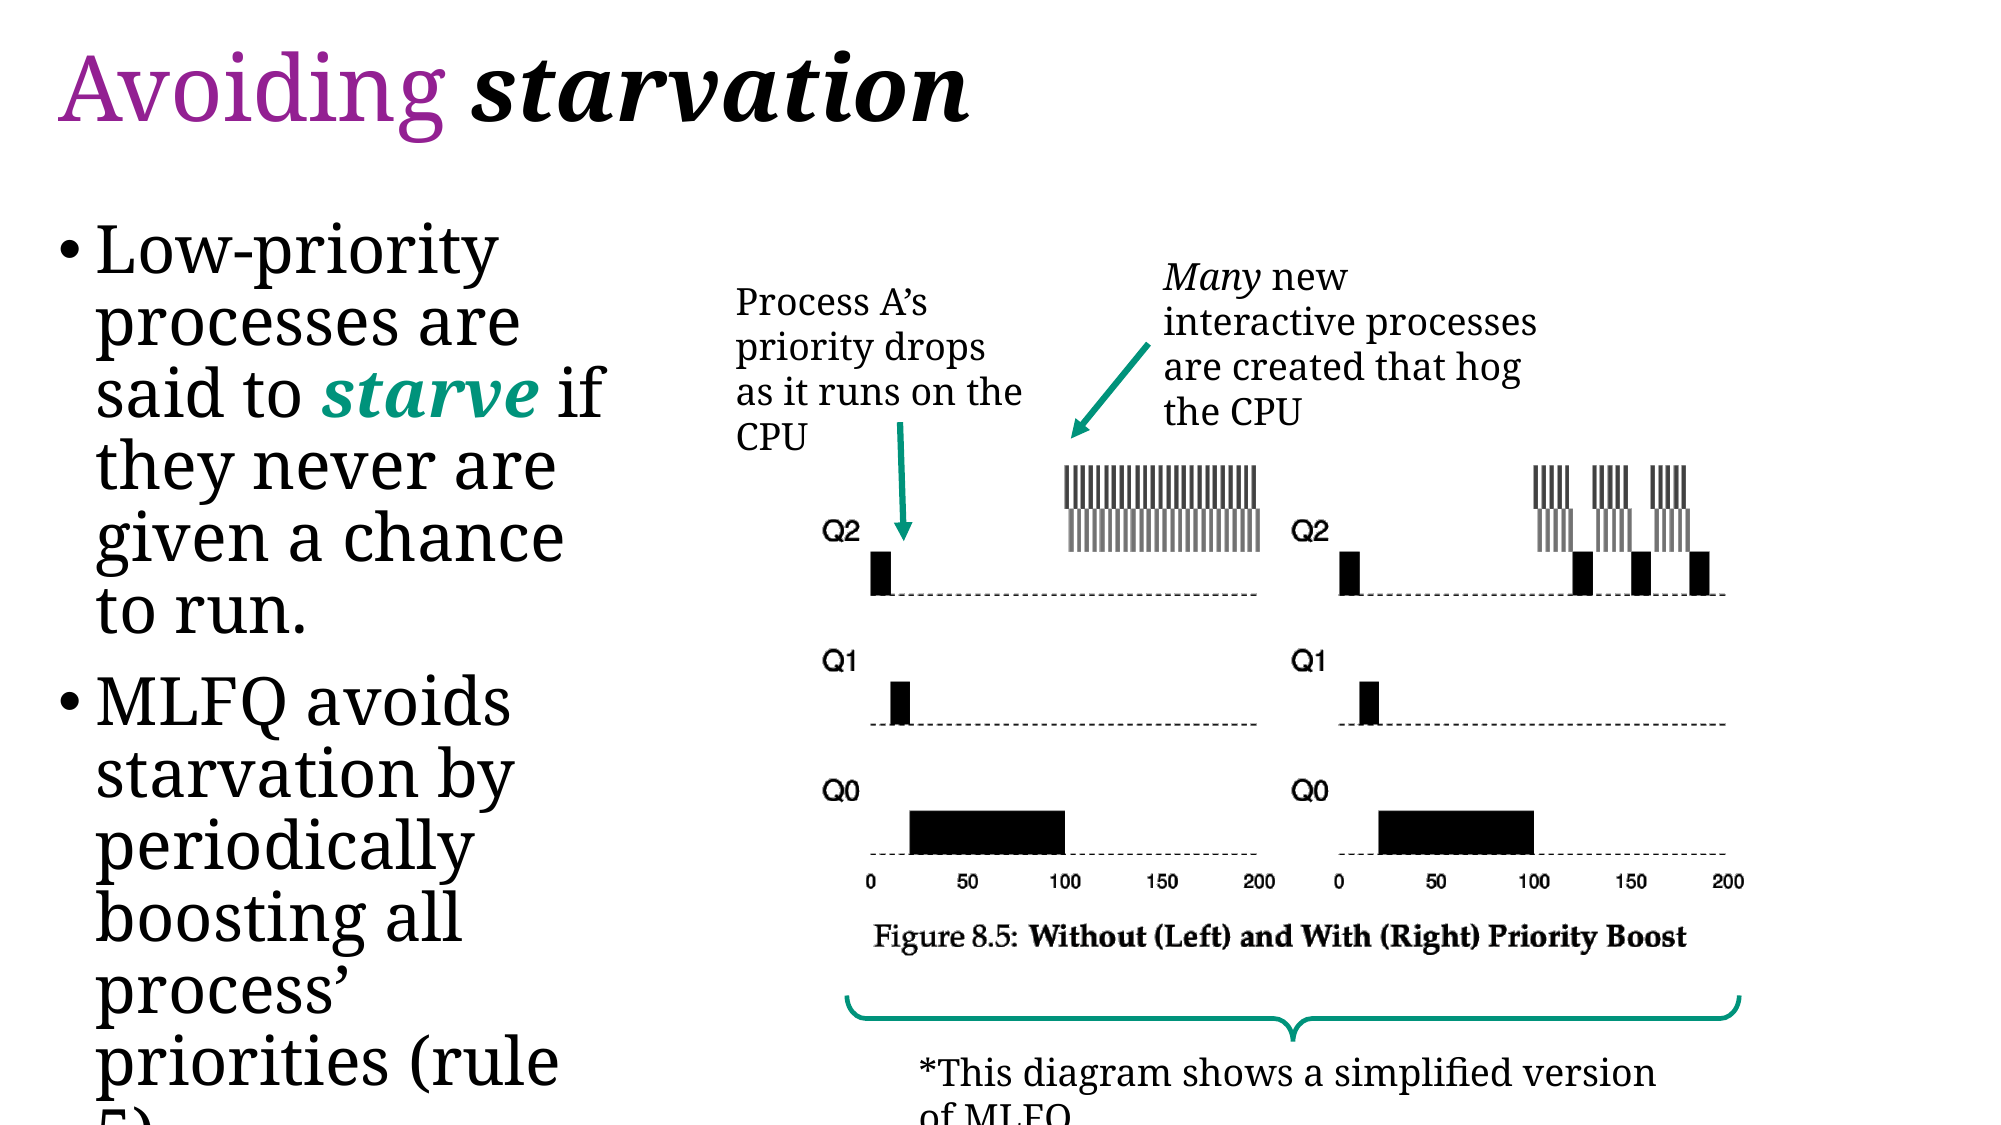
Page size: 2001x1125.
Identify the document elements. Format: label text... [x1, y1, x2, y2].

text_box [899, 422, 904, 542]
list Low-priority processes are said to starve if they never are given a chance to run. MLFQ avoids starvation by periodically boosting all process’ priorities (rule 5). [43, 208, 638, 1101]
text_box *This diagram shows a simplified version of MLFQ [903, 1041, 1691, 1125]
text_box [846, 995, 1740, 1042]
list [813, 459, 1754, 956]
text_box Many new interactive processes are created that hog the CPU [1148, 245, 1556, 441]
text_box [1070, 343, 1149, 439]
title Avoiding starvation [43, 25, 1953, 158]
text_box Process A’s priority drops as it runs on the CPU [720, 270, 1041, 466]
